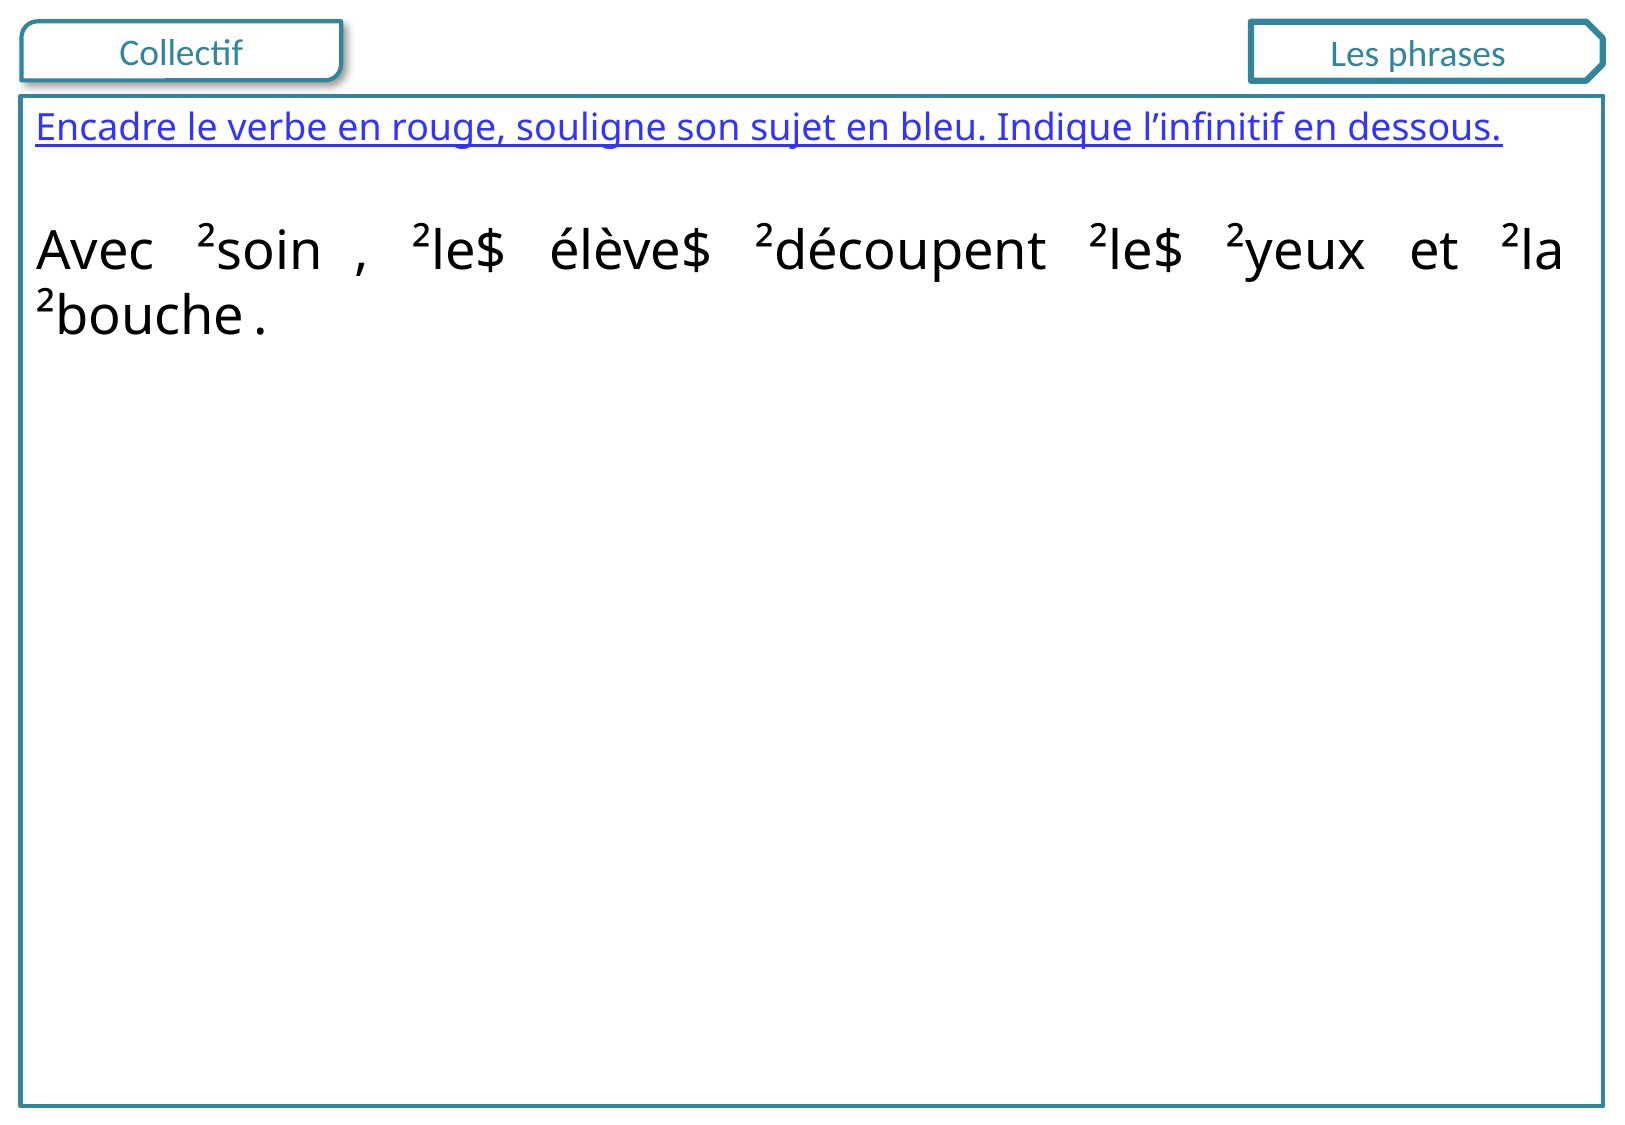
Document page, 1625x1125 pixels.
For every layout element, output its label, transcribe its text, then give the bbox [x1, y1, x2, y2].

list Avec ²soin , ²le$ élève$ ²découpent ²le$ ²yeux et ²la ²bouche . [21, 208, 1604, 1106]
list Les phrases [1251, 21, 1585, 81]
list Encadre le verbe en rouge, souligne son sujet en bleu. Indique l’infinitif en dessous. [18, 94, 1605, 1108]
